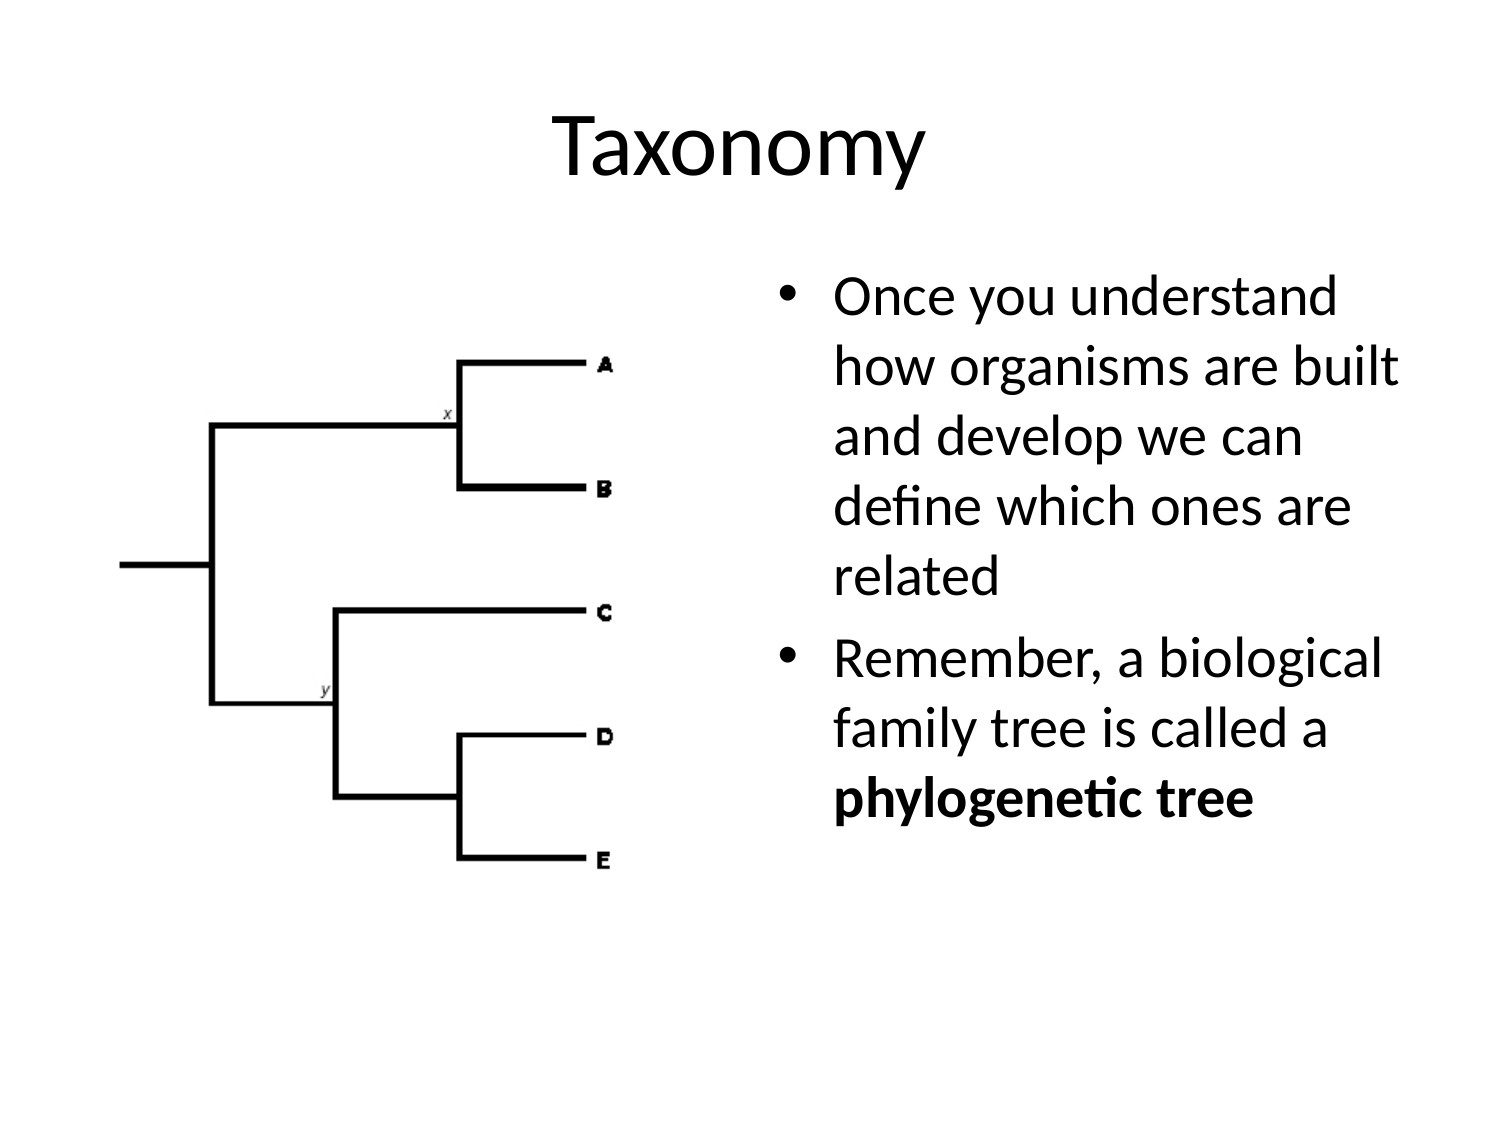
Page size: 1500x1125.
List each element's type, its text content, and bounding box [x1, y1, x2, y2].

list Once you understand how organisms are built and develop we can define which ones are related Remember, a biological family tree is called a phylogenetic tree [762, 249, 1425, 993]
title Taxonomy [75, 45, 1425, 233]
picture [112, 349, 621, 877]
